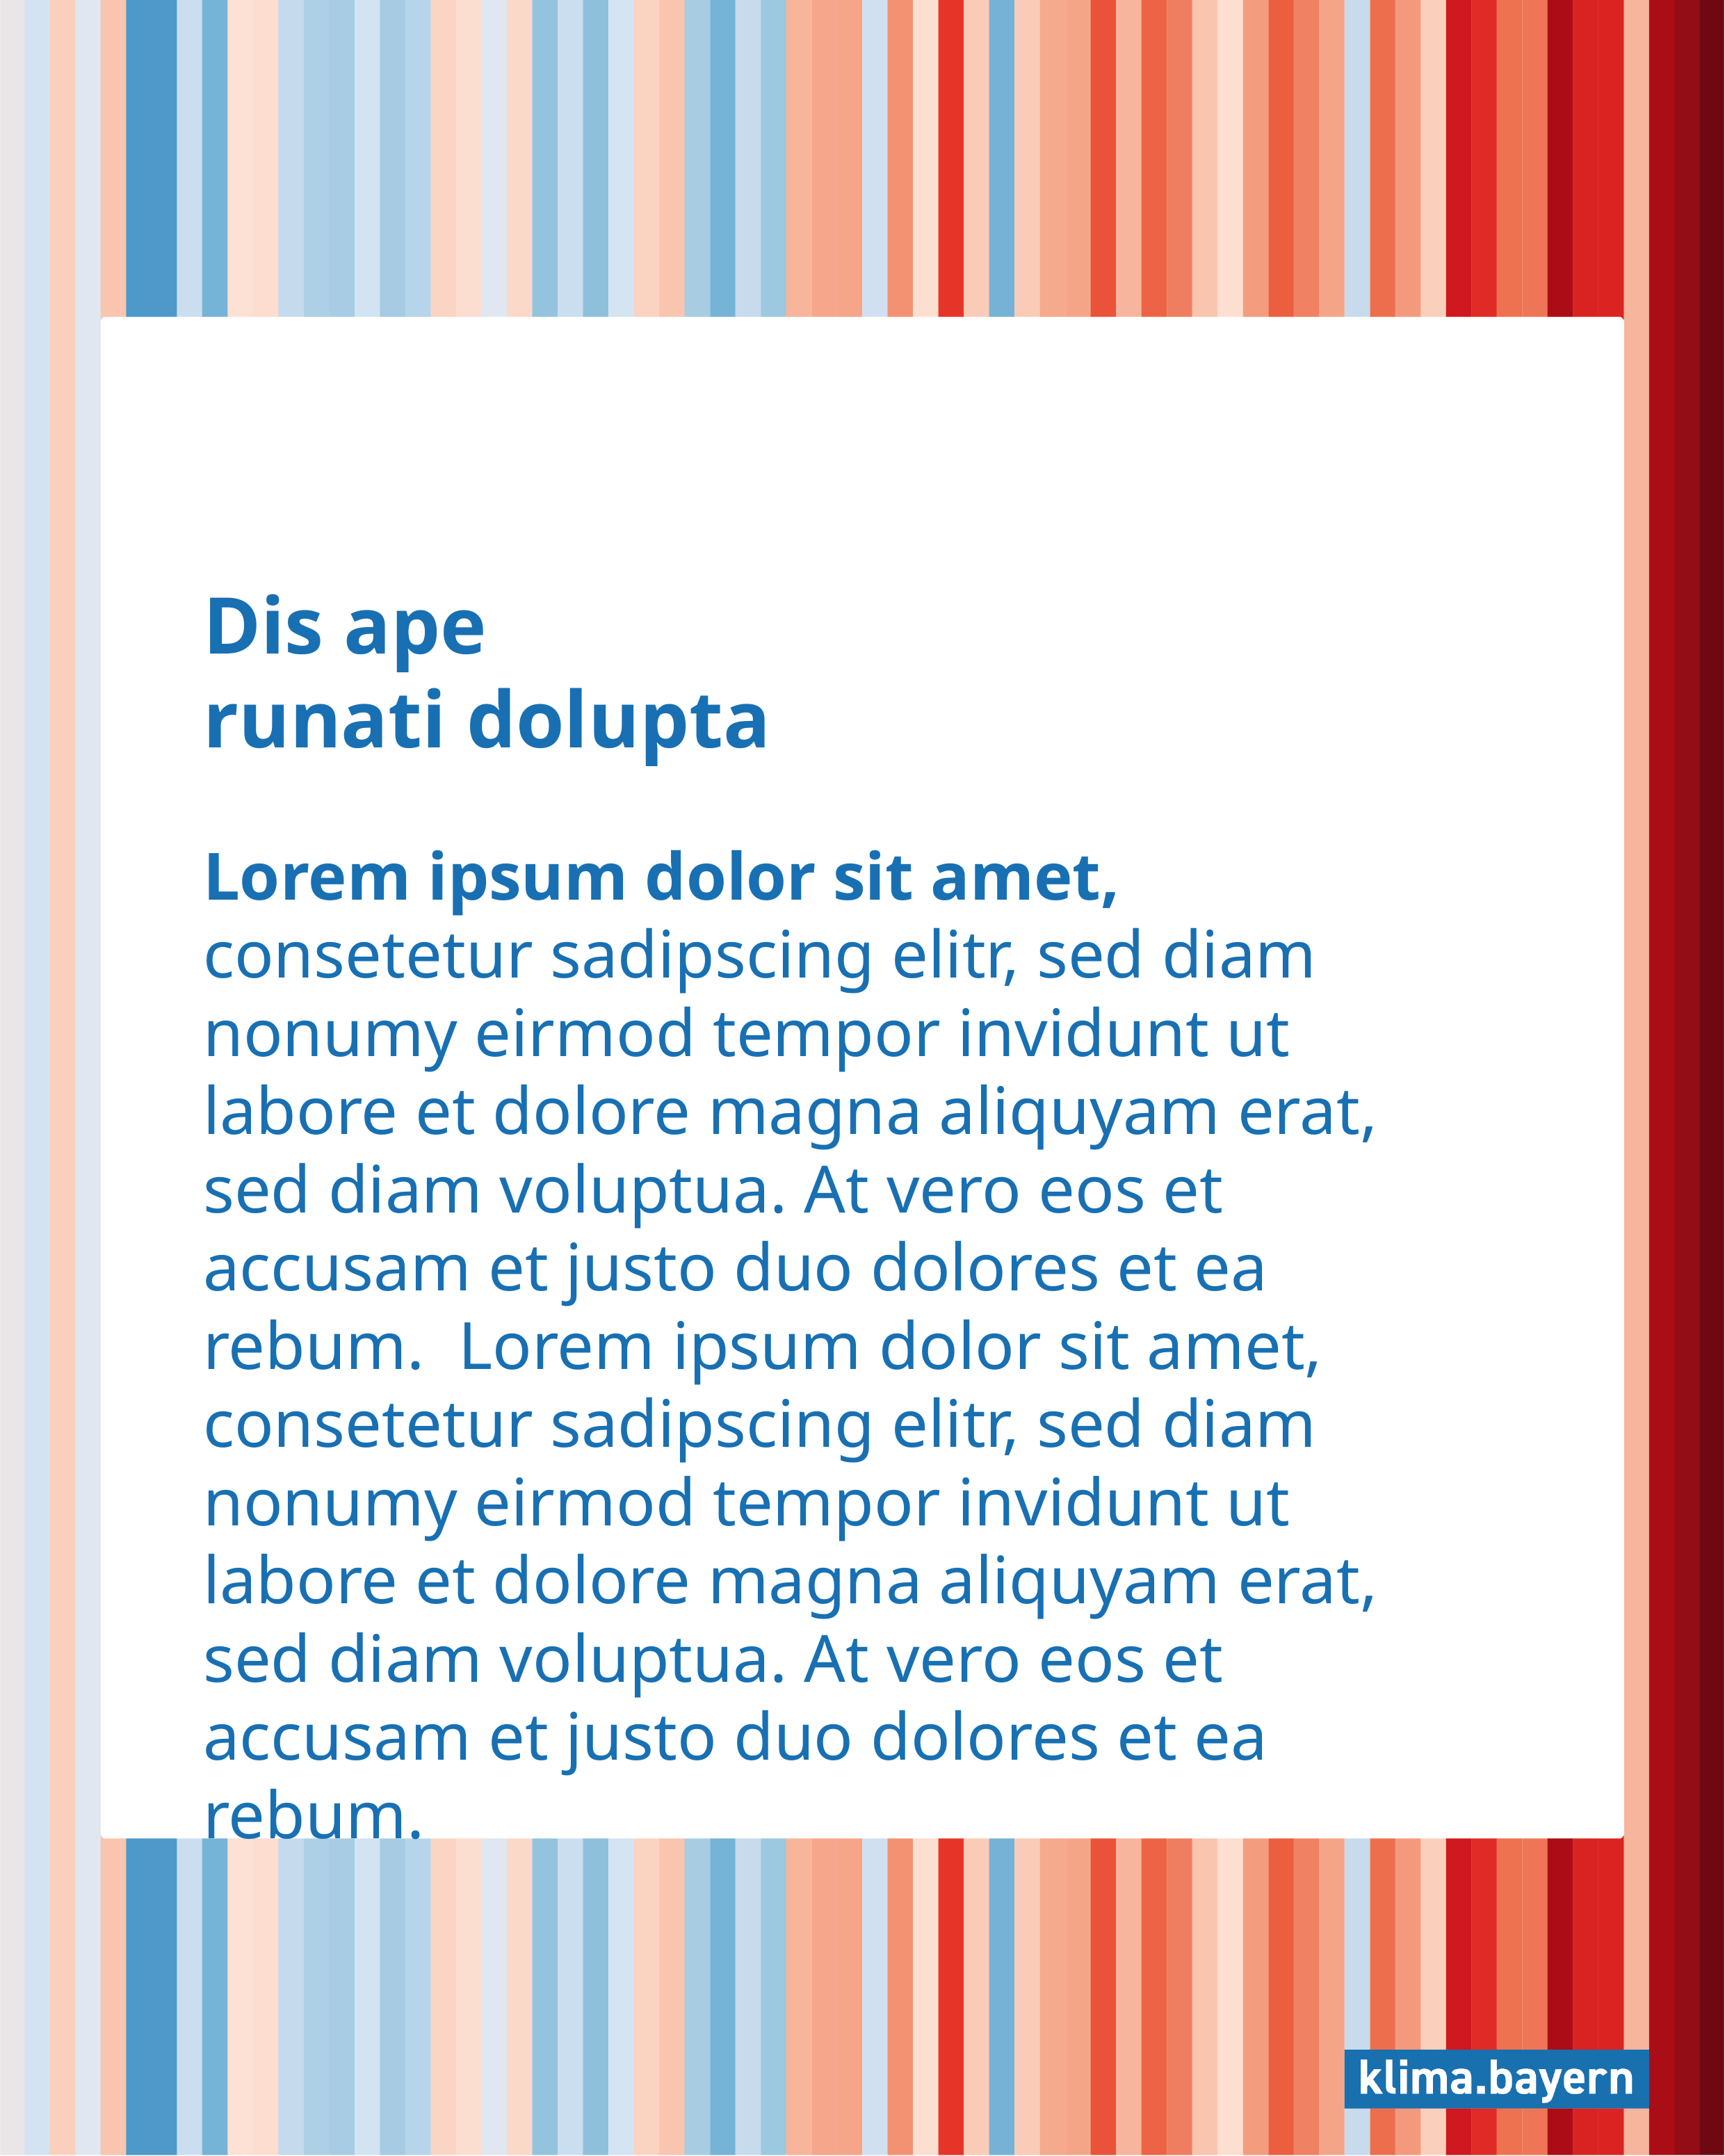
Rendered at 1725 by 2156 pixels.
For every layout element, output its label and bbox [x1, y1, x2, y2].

list [0, 0, 1724, 2155]
